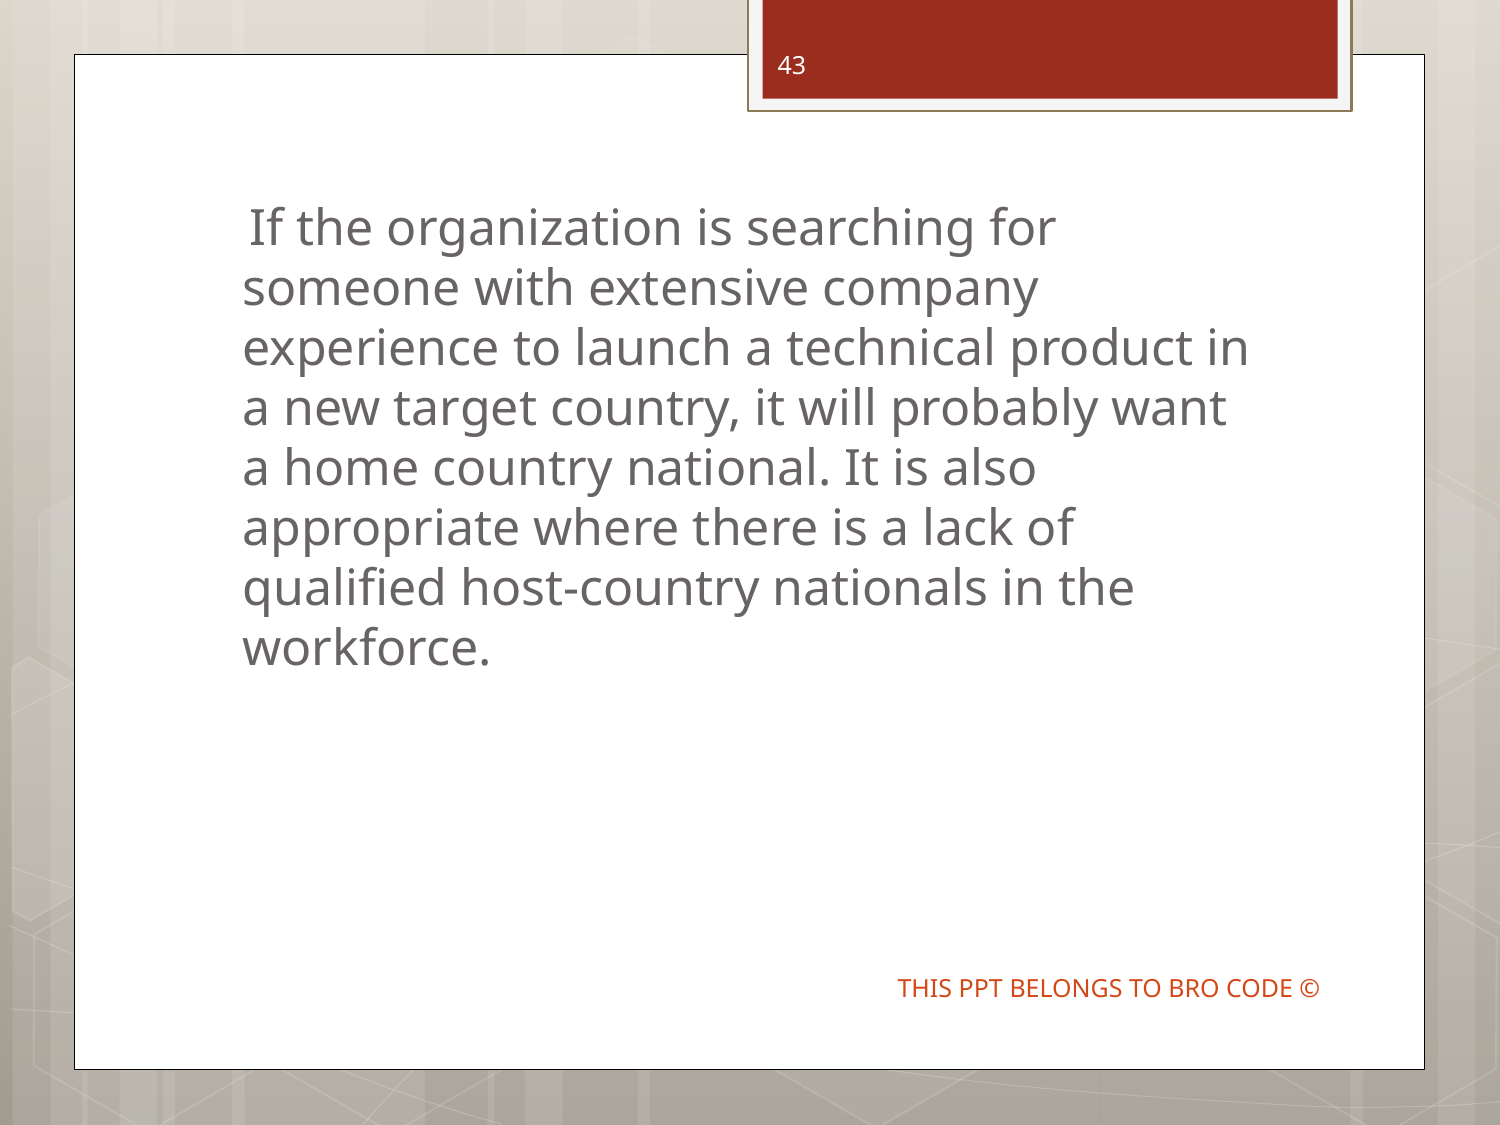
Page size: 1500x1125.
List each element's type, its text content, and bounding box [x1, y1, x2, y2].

list If the organization is searching for someone with extensive company experience to launch a technical product in a new target country, it will probably want a home country national. It is also appropriate where there is a lack of qualified host-country nationals in the workforce. [171, 187, 1283, 957]
slide_number 43 [762, 36, 982, 97]
footer THIS PPT BELONGS TO BRO CODE © [761, 960, 1336, 1020]
